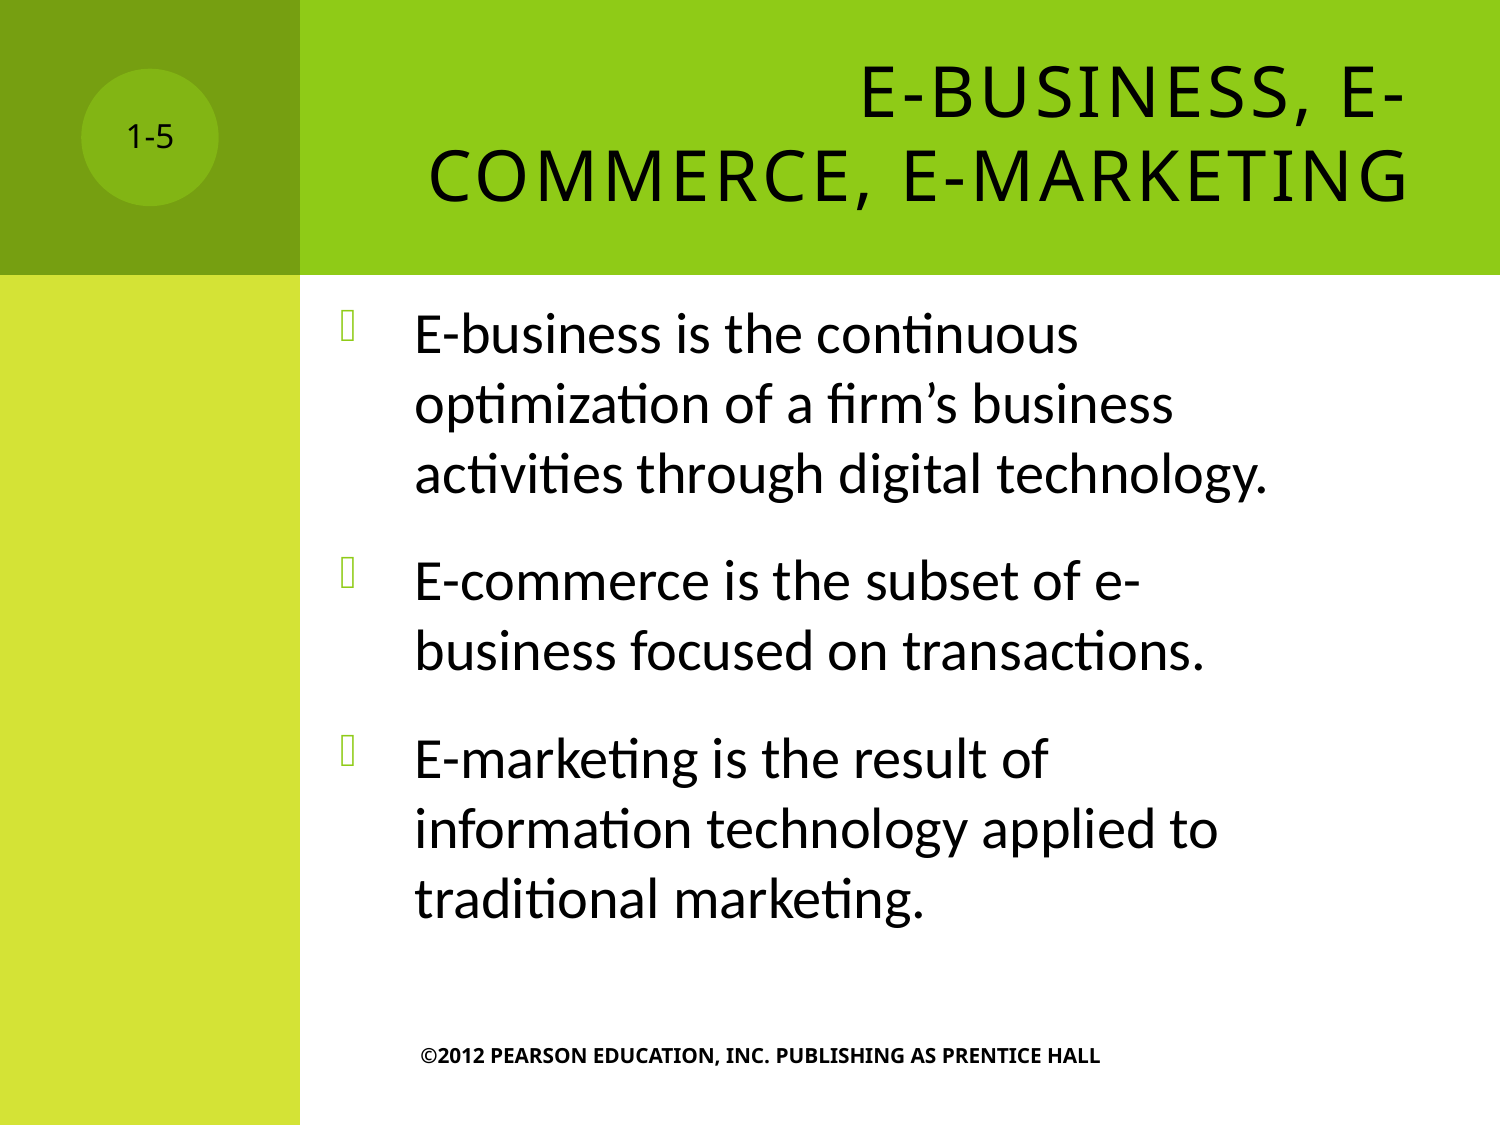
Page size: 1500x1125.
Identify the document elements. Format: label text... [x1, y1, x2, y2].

slide_number 1-5 [87, 87, 213, 188]
title E-business, E-commerce, E-marketing [399, 37, 1425, 225]
footer ©2012 PEARSON EDUCATION, INC. PUBLISHING AS PRENTICE HALL [399, 1025, 1238, 1085]
list E-business is the continuous optimization of a firm’s business activities through digital technology. E-commerce is the subset of e-business focused on transactions. E-marketing is the result of information technology applied to traditional marketing. [324, 287, 1351, 1006]
